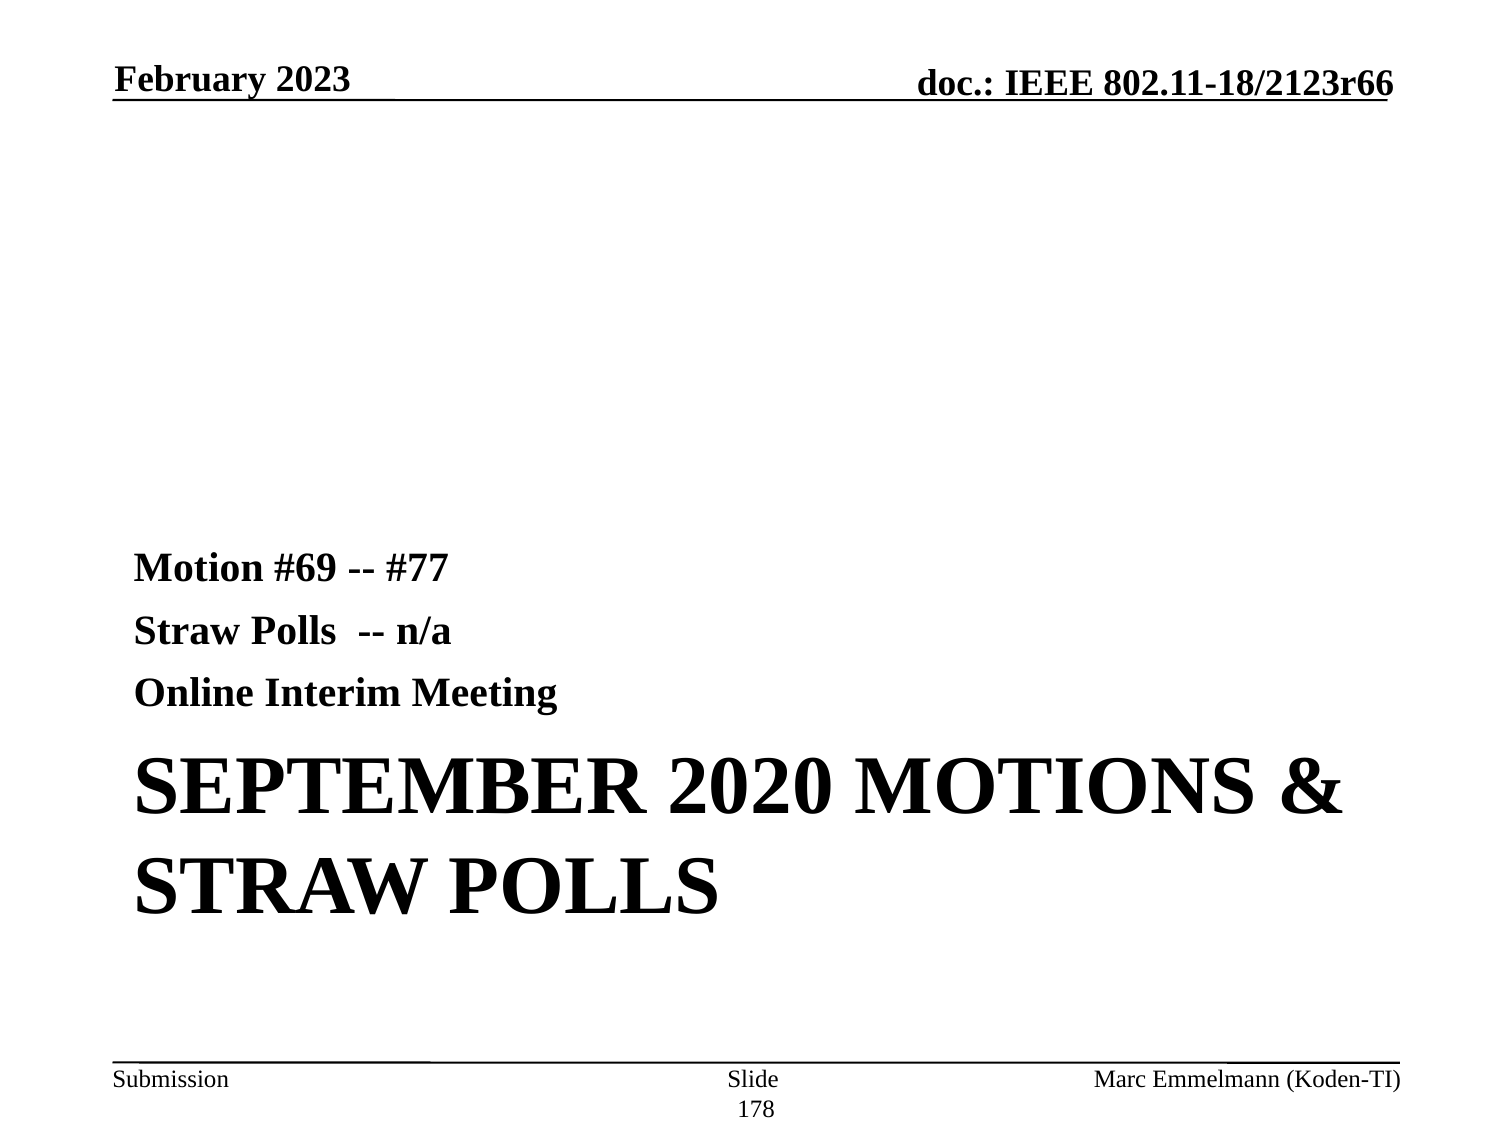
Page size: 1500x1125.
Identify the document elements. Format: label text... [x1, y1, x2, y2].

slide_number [114, 54, 423, 100]
slide_number Slide 178 [712, 1061, 800, 1123]
list Motion #69 -- #77 Straw Polls -- n/a Online Interim Meeting [118, 476, 1394, 724]
footer Marc Emmelmann (Koden-TI) [878, 1061, 1402, 1093]
title September 2020 Motions & Straw Polls [118, 724, 1394, 947]
